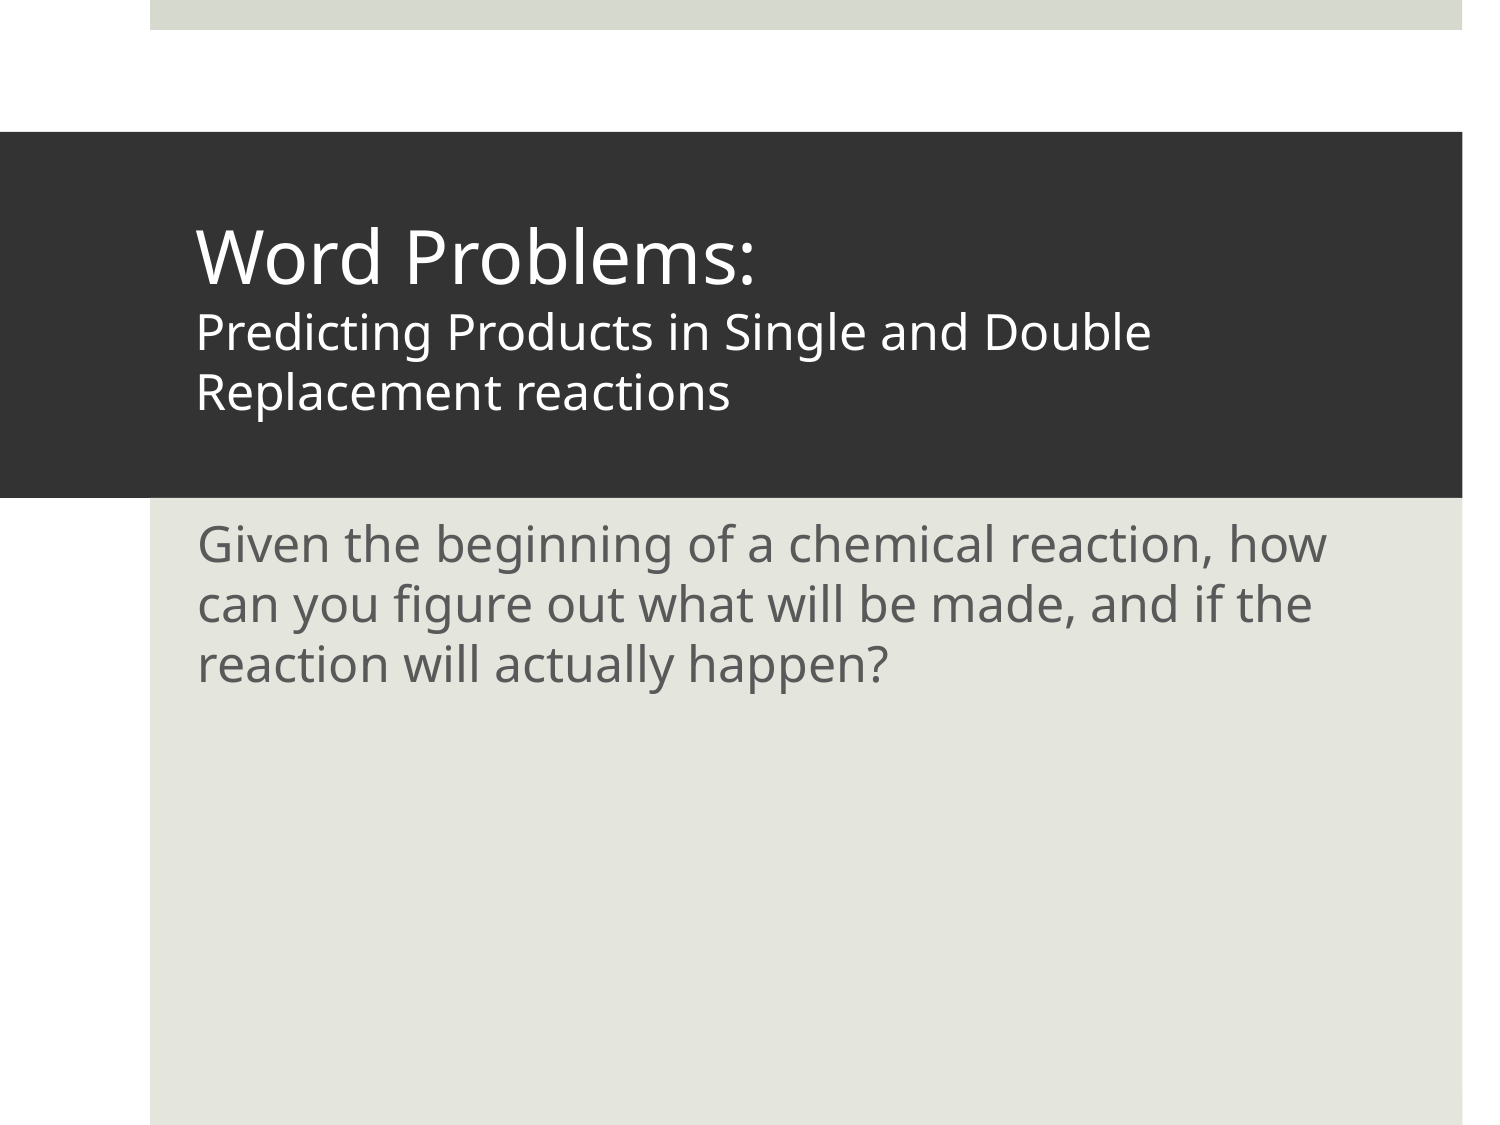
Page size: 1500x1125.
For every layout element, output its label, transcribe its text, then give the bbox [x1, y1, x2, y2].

subtitle Given the beginning of a chemical reaction, how can you figure out what will be made, and if the reaction will actually happen? [150, 497, 1463, 1125]
title Word Problems: Predicting Products in Single and Double Replacement reactions [0, 131, 1463, 498]
